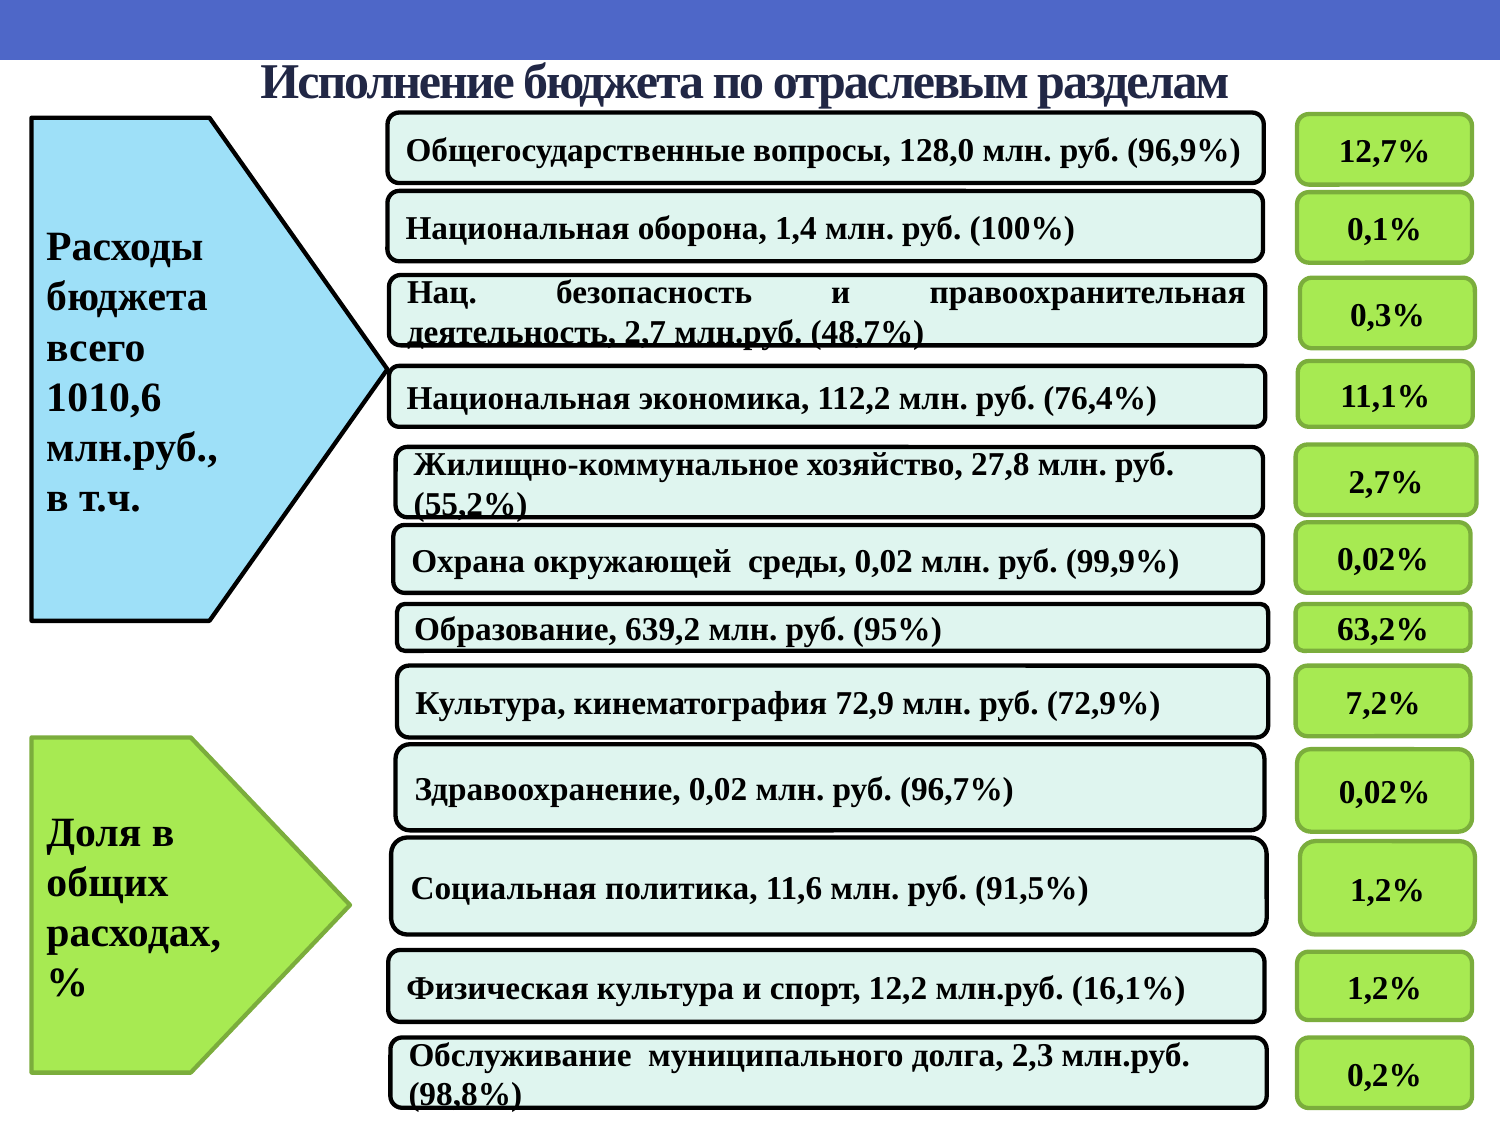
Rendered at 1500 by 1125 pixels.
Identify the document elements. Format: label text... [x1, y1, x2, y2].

text_box 0,3% [1297, 275, 1478, 351]
text_box 11,1% [1295, 358, 1475, 429]
text_box 63,2% [1293, 601, 1473, 654]
text_box Физическая культура и спорт, 12,2 млн.руб. (16,1%) [386, 947, 1267, 1025]
text_box Обслуживание муниципального долга, 2,3 млн.руб. (98,8%) [388, 1035, 1269, 1110]
text_box 0,1% [1294, 189, 1475, 265]
text_box 2,7% [1293, 442, 1479, 518]
text_box Расходы бюджета всего 1010,6 млн.руб., в т.ч. [29, 115, 389, 624]
text_box Охрана окружающей среды, 0,02 млн. руб. (99,9%) [391, 522, 1266, 596]
text_box Социальная политика, 11,6 млн. руб. (91,5%) [388, 835, 1269, 937]
text_box 1,2% [1297, 838, 1478, 937]
text_box Общегосударственные вопросы, 128,0 млн. руб. (96,9%) [385, 110, 1266, 186]
text_box 7,2% [1293, 663, 1473, 739]
title Исполнение бюджета по отраслевым разделам [75, 45, 1425, 113]
text_box 0,02% [1294, 746, 1475, 834]
text_box 0,2% [1294, 1035, 1475, 1111]
text_box 1,2% [1294, 949, 1475, 1023]
text_box Жилищно-коммунальное хозяйство, 27,8 млн. руб. (55,2%) [393, 444, 1266, 520]
text_box Национальная оборона, 1,4 млн. руб. (100%) [385, 188, 1266, 264]
text_box Здравоохранение, 0,02 млн. руб. (96,7%) [393, 742, 1267, 833]
text_box Нац. безопасность и правоохранительная деятельность, 2,7 млн.руб. (48,7%) [386, 272, 1268, 348]
text_box 12,7% [1294, 111, 1475, 187]
text_box Культура, кинематография 72,9 млн. руб. (72,9%) [394, 663, 1271, 740]
text_box Образование, 639,2 млн. руб. (95%) [394, 601, 1271, 654]
text_box Национальная экономика, 112,2 млн. руб. (76,4%) [386, 363, 1268, 429]
text_box Доля в общих расходах, % [29, 735, 353, 1075]
text_box 0,02% [1293, 520, 1473, 595]
